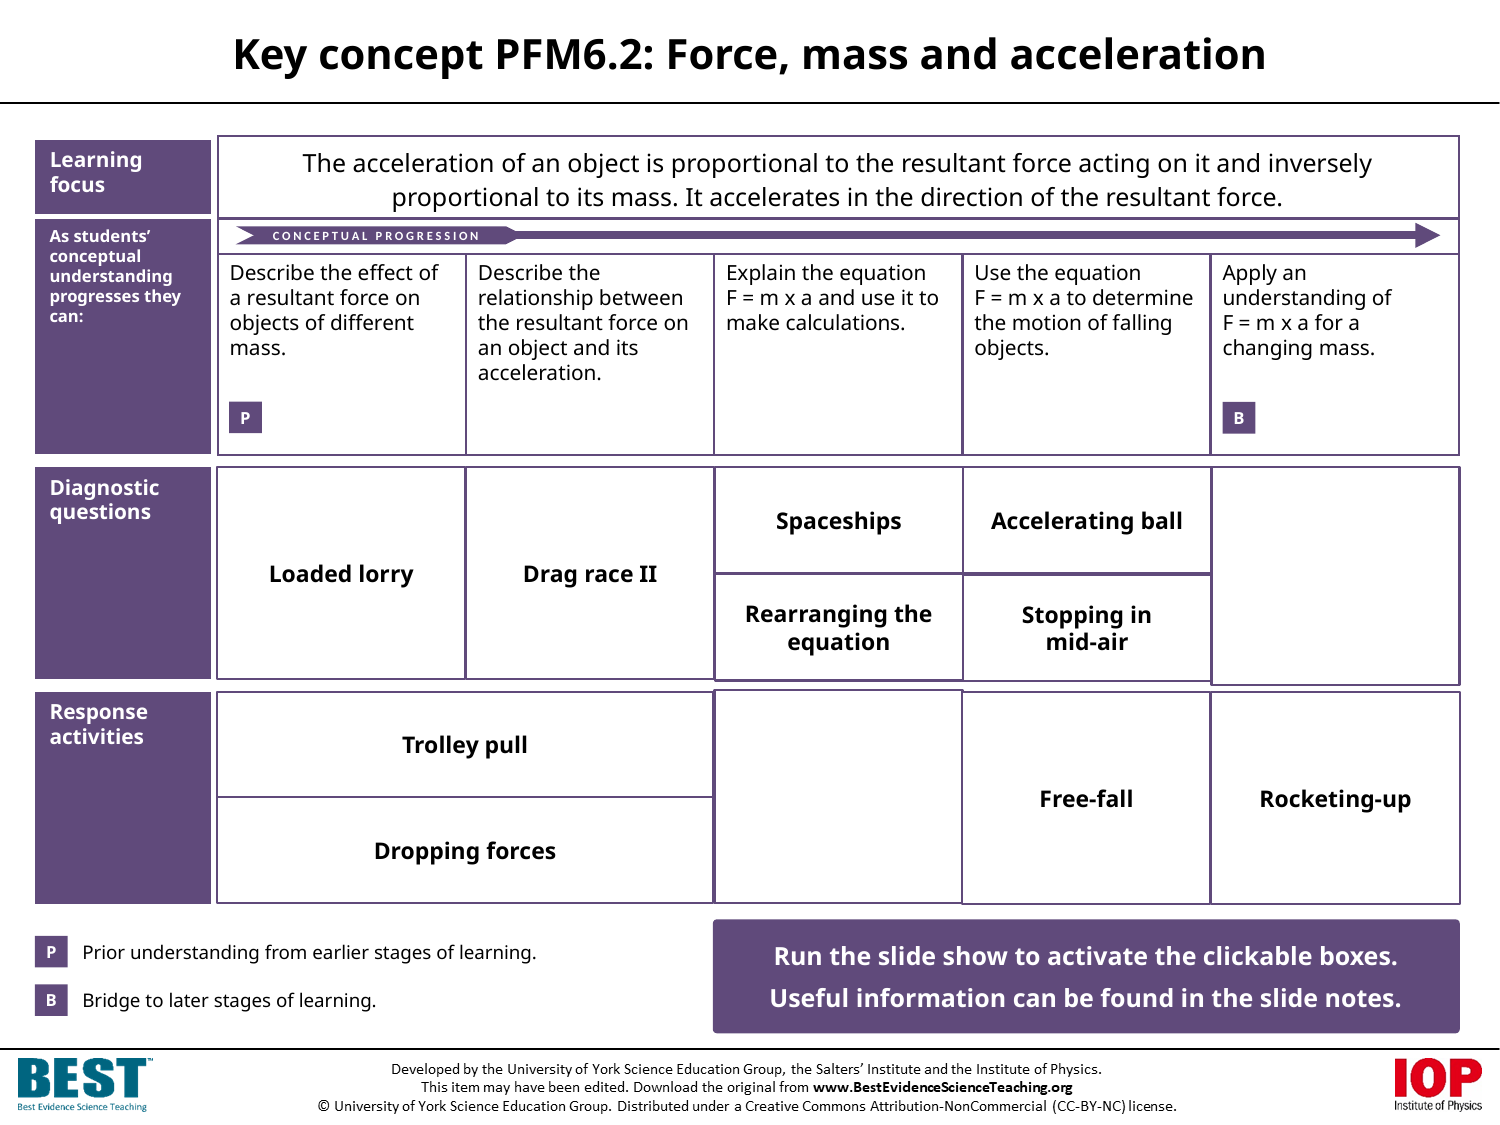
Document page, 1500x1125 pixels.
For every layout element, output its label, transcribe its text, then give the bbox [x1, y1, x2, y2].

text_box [235, 226, 1441, 245]
picture [0, 102, 1500, 1125]
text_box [34, 136, 1460, 905]
text_box Key concept PFM6.2: Force, mass and acceleration [0, 0, 1500, 102]
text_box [34, 933, 679, 1019]
